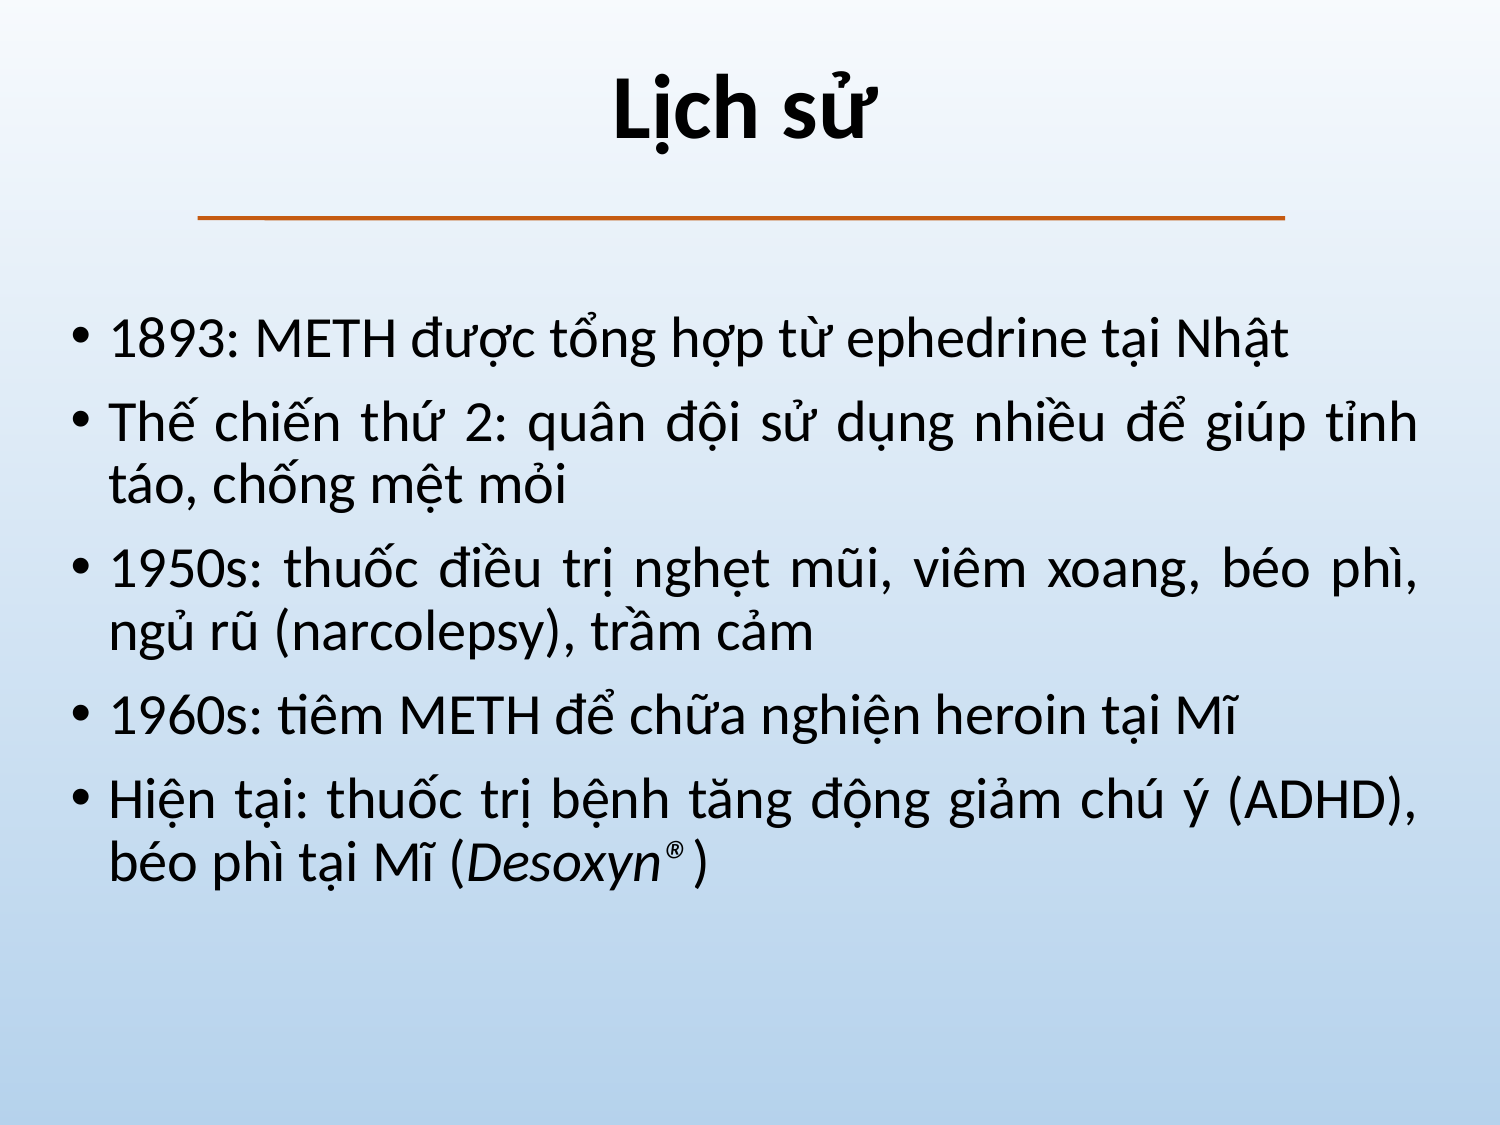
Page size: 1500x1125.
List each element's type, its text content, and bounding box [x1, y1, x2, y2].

title Lịch sử [55, 0, 1436, 219]
list 1893: METH được tổng hợp từ ephedrine tại Nhật Thế chiến thứ 2: quân đội sử dụng nhiều để giúp tỉnh táo, chống mệt mỏi 1950s: thuốc điều trị nghẹt mũi, viêm xoang, béo phì, ngủ rũ (narcolepsy), trầm cảm 1960s: tiêm METH để chữa nghiện heroin tại Mĩ Hiện tại: thuốc trị bệnh tăng động giảm chú ý (ADHD), béo phì tại Mĩ (Desoxyn®) [55, 299, 1436, 1014]
